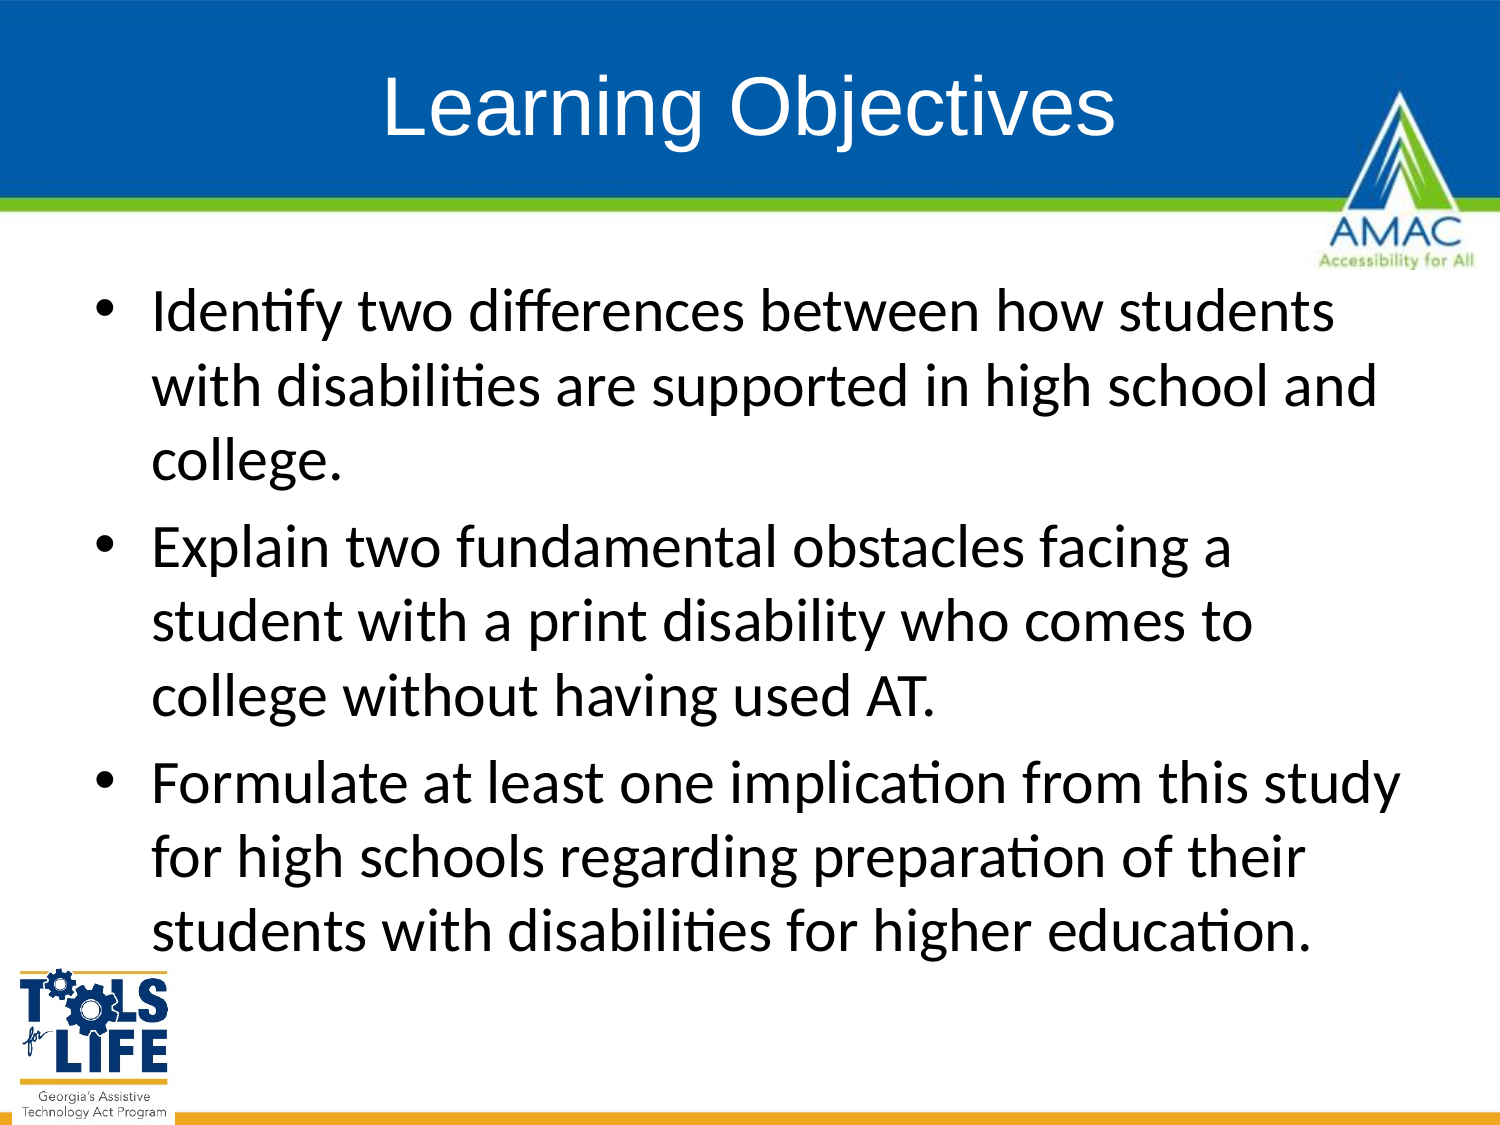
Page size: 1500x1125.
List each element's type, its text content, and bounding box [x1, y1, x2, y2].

picture [12, 962, 175, 1125]
picture [0, 0, 1500, 270]
text_box Identify two differences between how students with disabilities are supported in high school and college. Explain two fundamental obstacles facing a student with a print disability who comes to college without having used AT. Formulate at least one implication from this study for high schools regarding preparation of their students with disabilities for higher education. [79, 262, 1430, 995]
title Learning Objectives [75, 45, 1425, 175]
